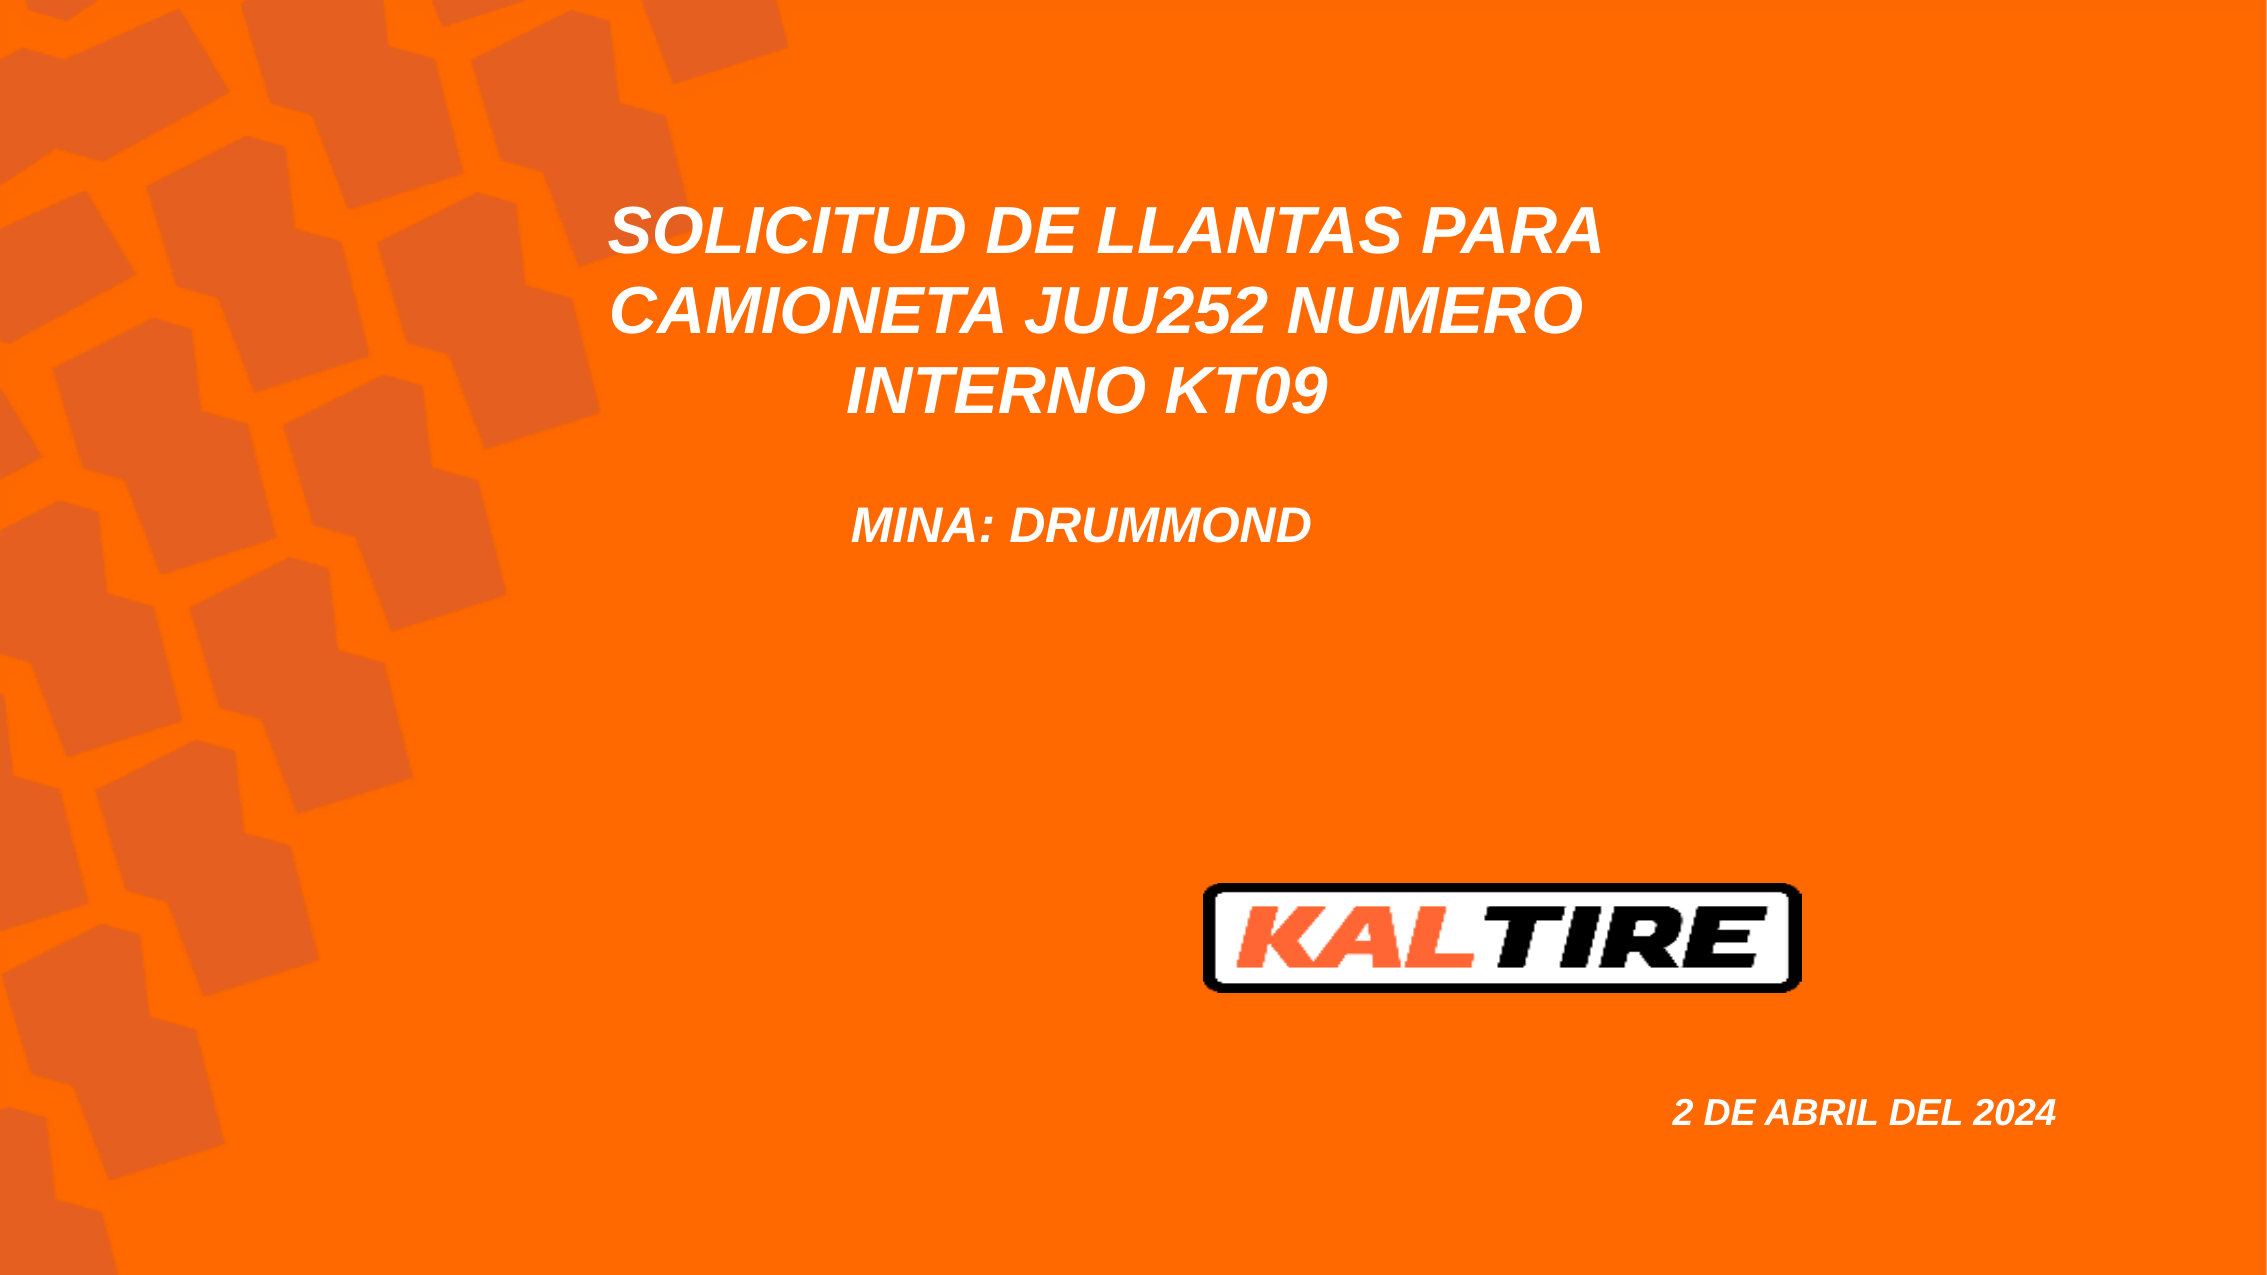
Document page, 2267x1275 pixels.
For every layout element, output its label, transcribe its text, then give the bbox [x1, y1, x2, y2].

text_box MINA: DRUMMOND [475, 492, 1688, 561]
title 2 DE ABRIL DEL 2024 [1610, 1088, 2119, 1163]
text_box SOLICITUD DE LLANTAS PARA CAMIONETA JUU252 NUMERO INTERNO KT09 [466, 186, 1727, 256]
picture [0, 0, 2267, 1275]
